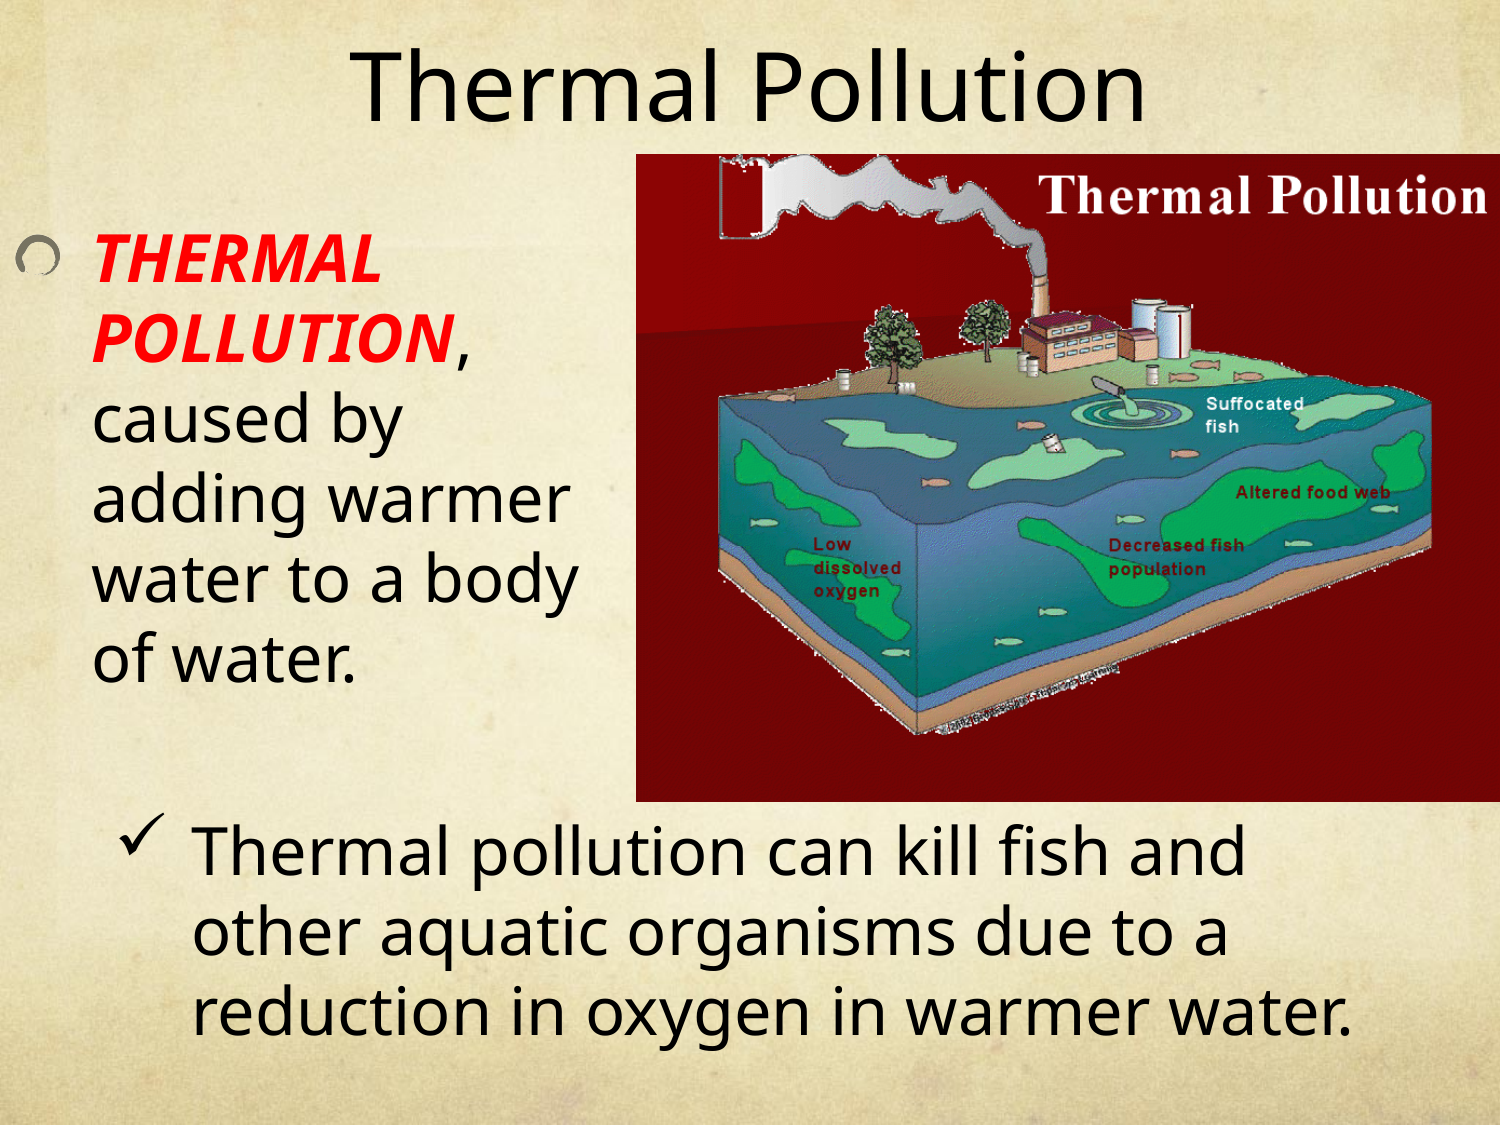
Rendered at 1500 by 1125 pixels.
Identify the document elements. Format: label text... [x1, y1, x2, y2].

picture [0, 0, 1500, 1125]
text_box Thermal pollution can kill fish and other aquatic organisms due to a reduction in oxygen in warmer water. [44, 801, 1441, 1056]
picture [15, 234, 62, 277]
list THERMAL POLLUTION, caused by adding warmer water to a body of water. [0, 208, 623, 714]
title Thermal Pollution [150, 11, 1350, 155]
